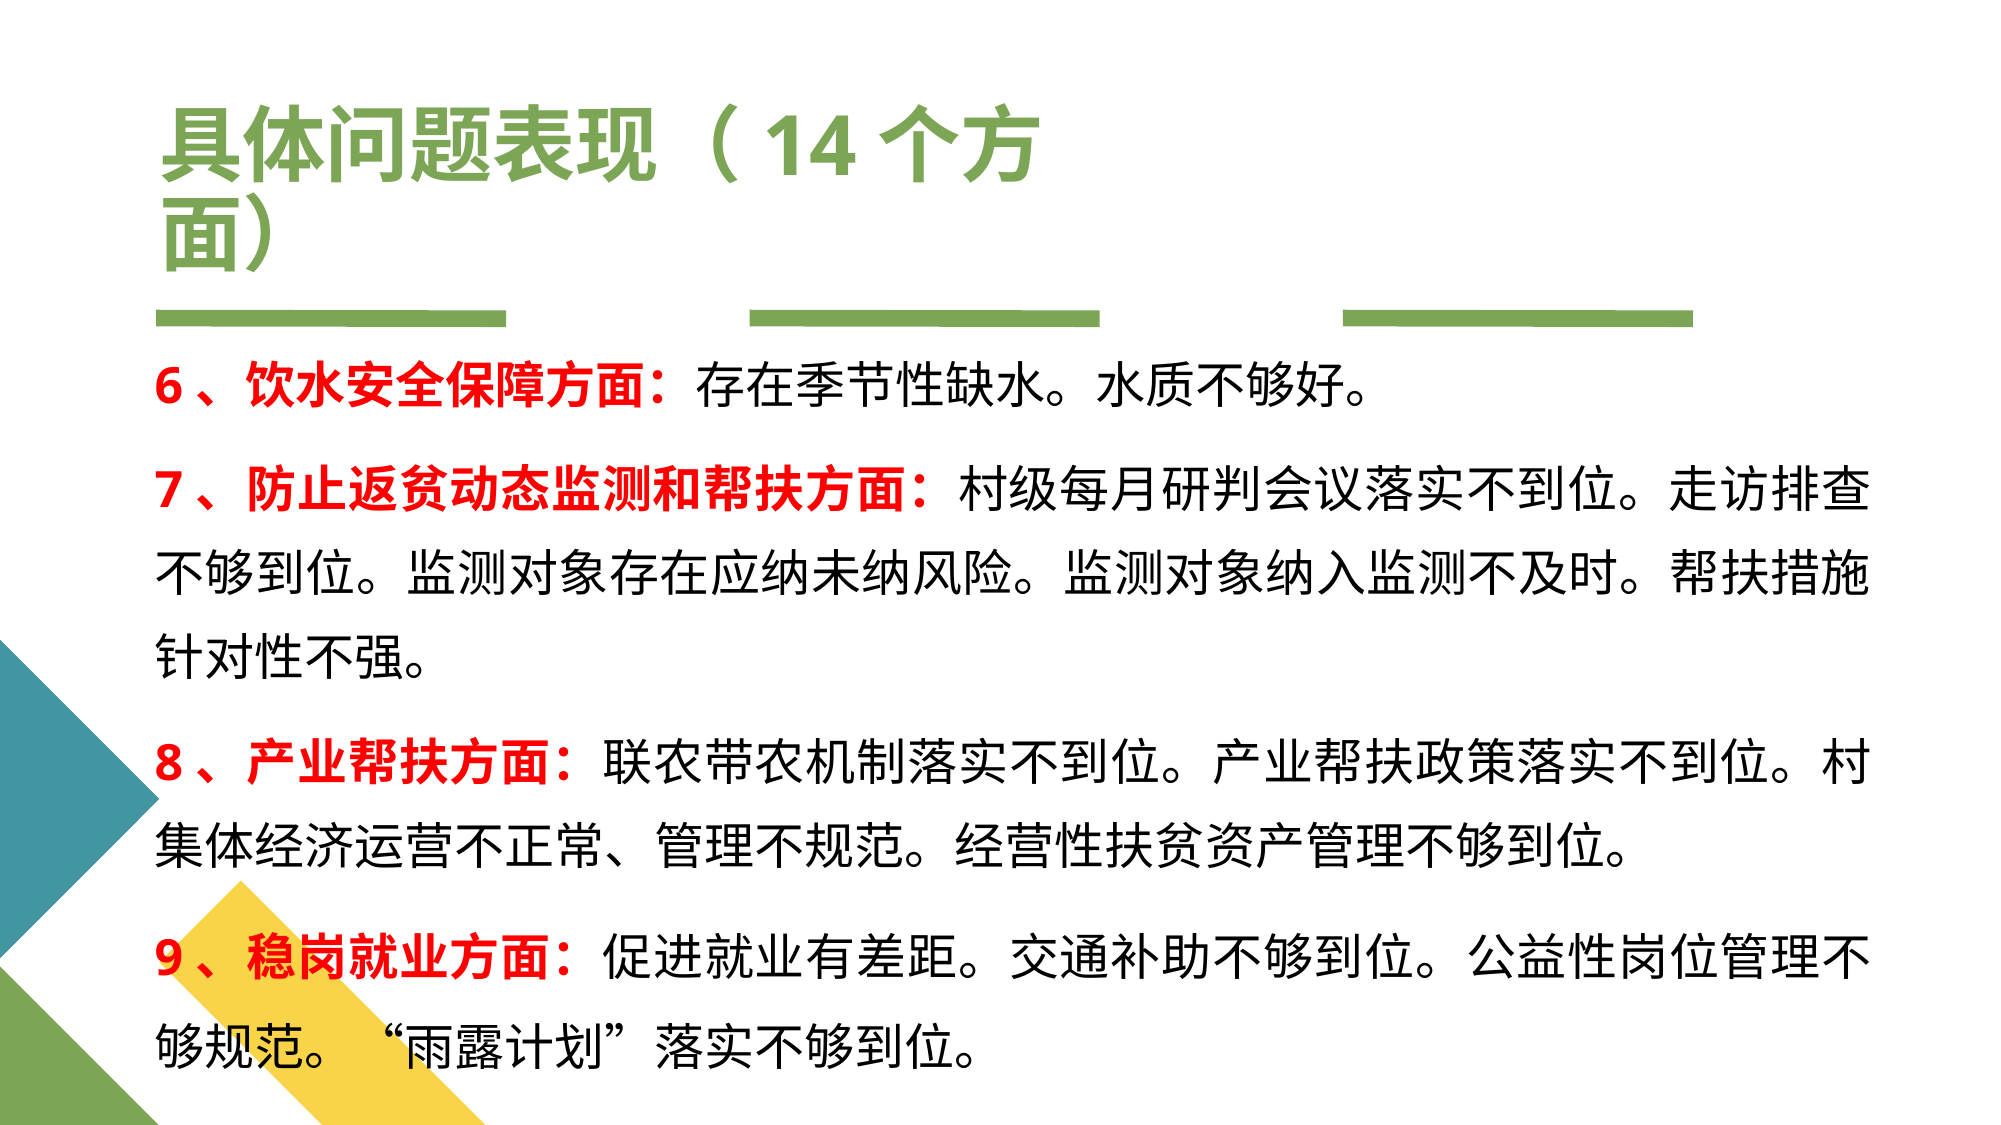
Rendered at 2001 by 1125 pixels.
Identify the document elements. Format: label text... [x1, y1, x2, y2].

text_box 6、饮水安全保障方面：存在季节性缺水。水质不够好。 7、防止返贫动态监测和帮扶方面：村级每月研判会议落实不到位。走访排查不够到位。监测对象存在应纳未纳风险。监测对象纳入监测不及时。帮扶措施针对性不强。 8、产业帮扶方面：联农带农机制落实不到位。产业帮扶政策落实不到位。村集体经济运营不正常、管理不规范。经营性扶贫资产管理不够到位。 9、稳岗就业方面：促进就业有差距。交通补助不够到位。公益性岗位管理不够规范。“雨露计划”落实不够到位。 [154, 329, 1872, 1088]
list 具体问题表现（14个方面） [159, 103, 1167, 241]
